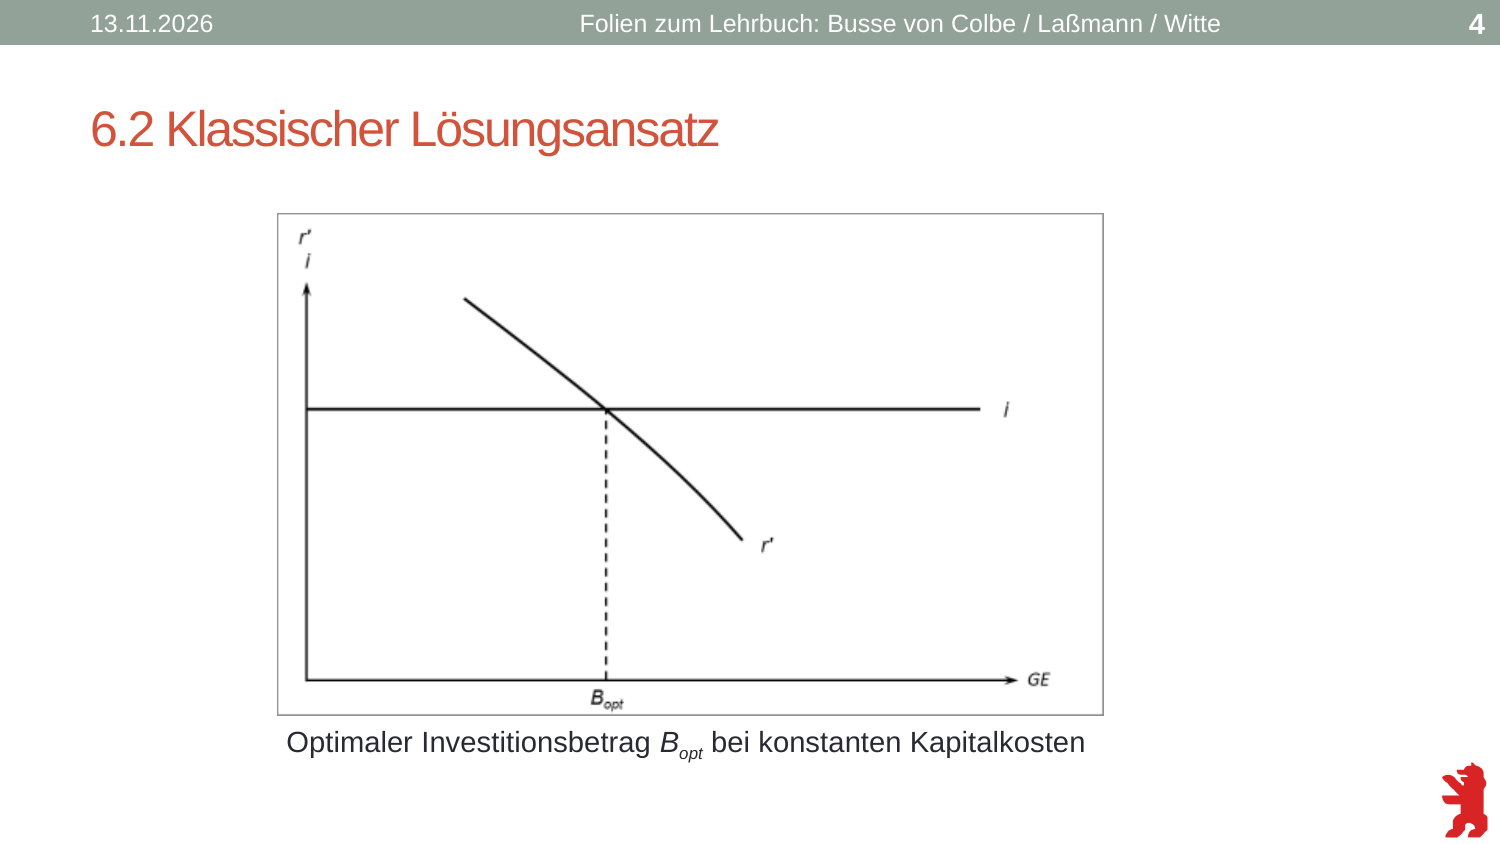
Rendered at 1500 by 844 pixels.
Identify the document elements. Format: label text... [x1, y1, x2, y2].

title 6.2 Klassischer Lösungsansatz [75, 65, 1425, 188]
picture [277, 213, 1104, 717]
footer Folien zum Lehrbuch: Busse von Colbe / Laßmann / Witte [562, 2, 1238, 43]
picture [1434, 760, 1500, 844]
slide_number 4 [1325, 2, 1500, 43]
text_box Optimaler Investitionsbetrag Bopt bei konstanten Kapitalkosten [271, 715, 1158, 771]
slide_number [75, 2, 550, 43]
